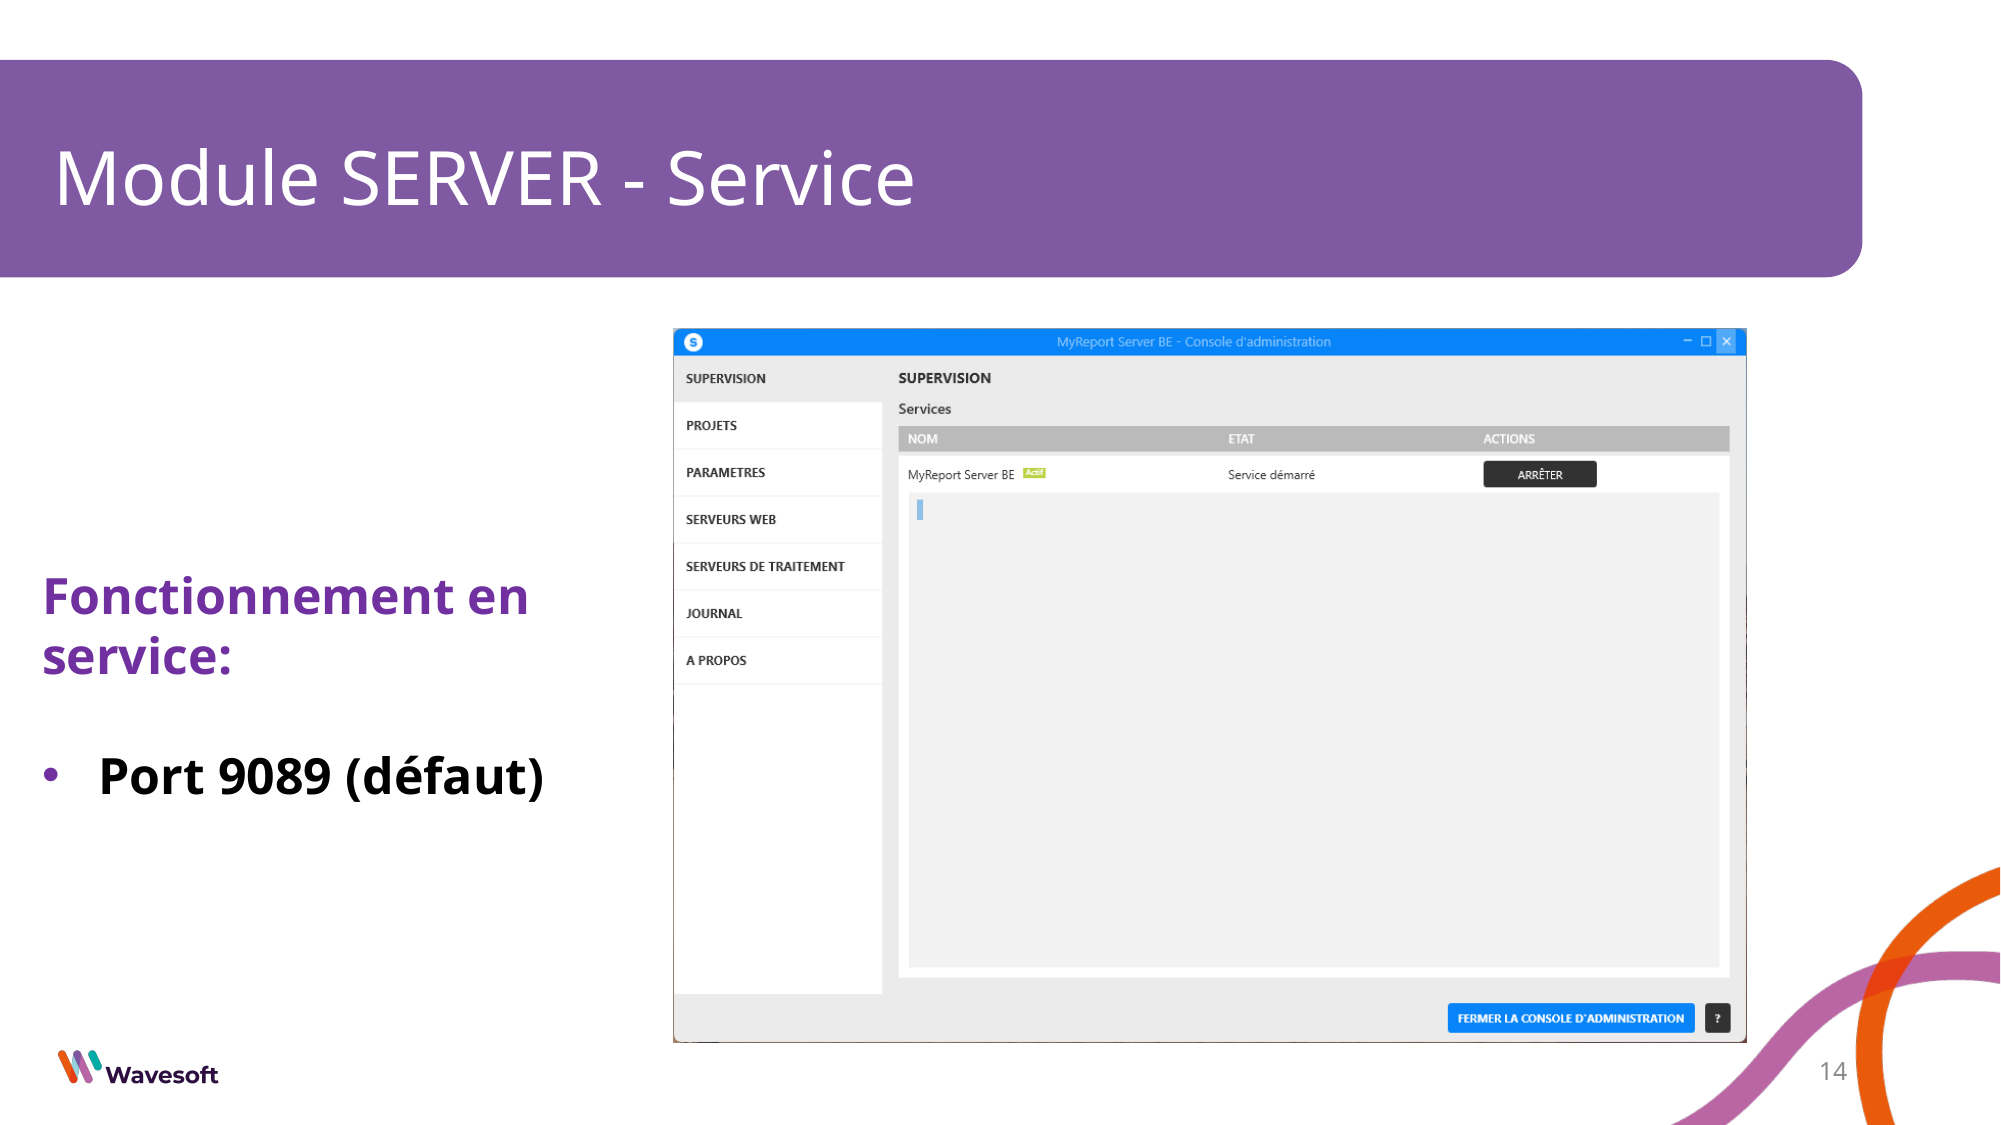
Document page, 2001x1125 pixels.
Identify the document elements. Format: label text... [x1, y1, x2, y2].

title Module SERVER - Service [38, 108, 1764, 230]
text_box Fonctionnement en service: Port 9089 (défaut) [27, 557, 650, 812]
slide_number 14 [1412, 1042, 1863, 1103]
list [673, 328, 1747, 1043]
picture [1660, 859, 2001, 1125]
picture [38, 1031, 237, 1103]
